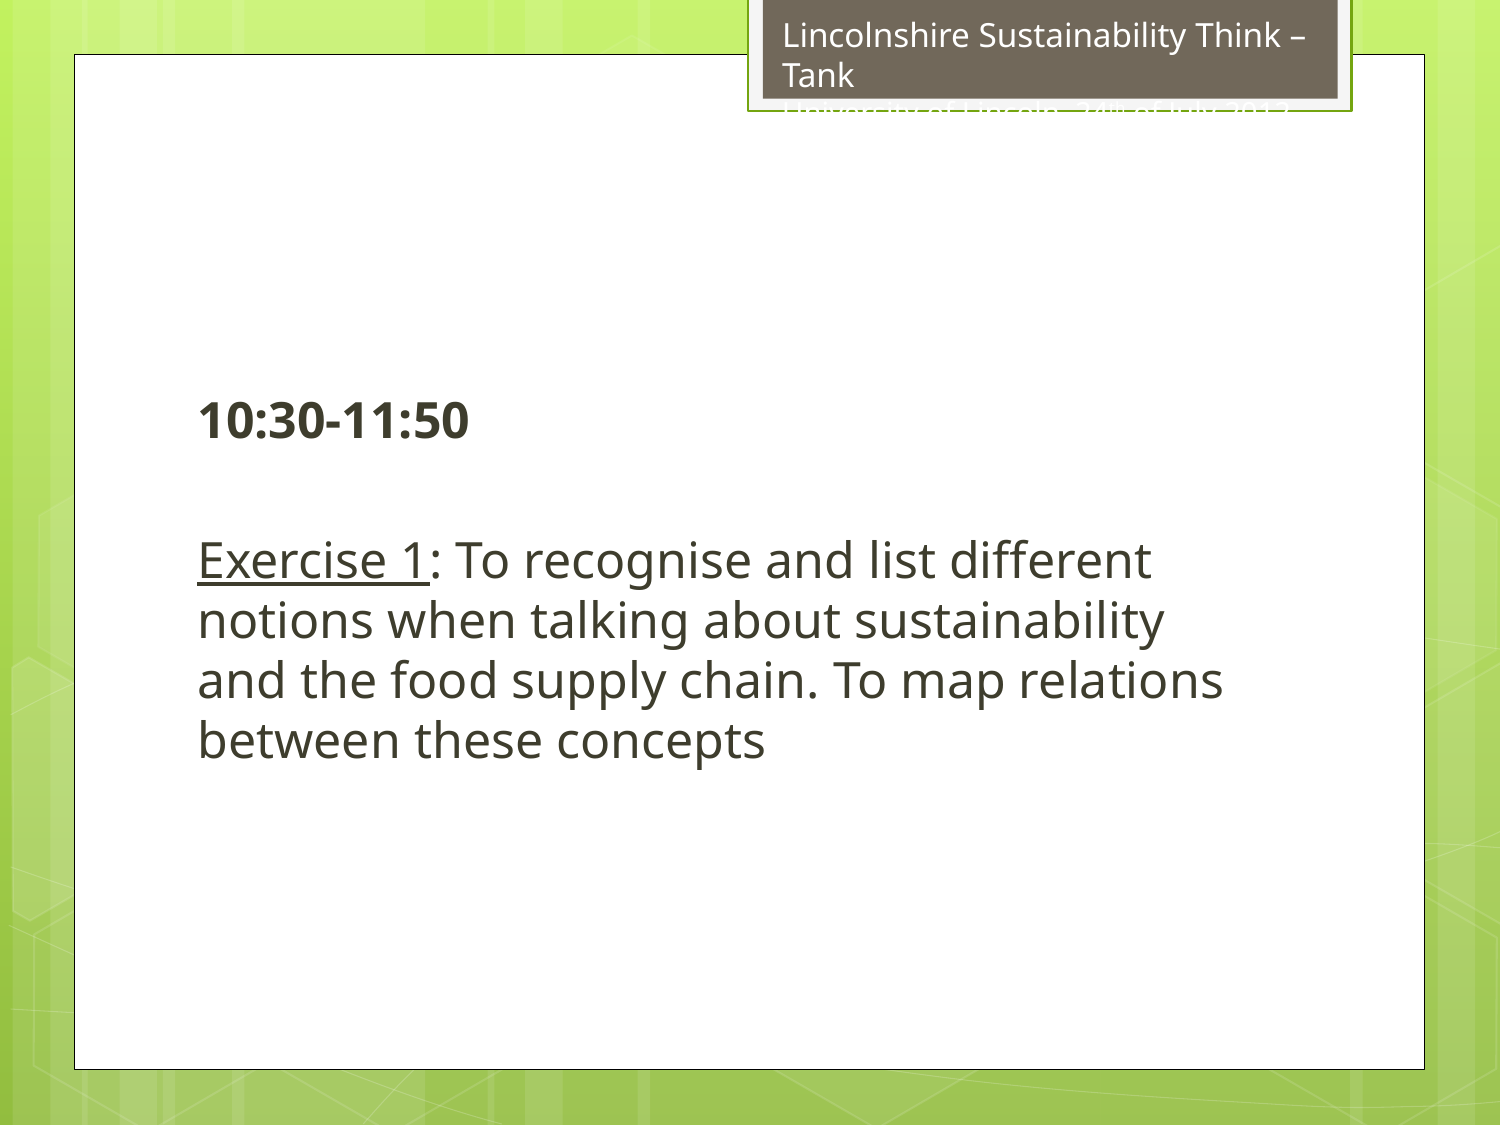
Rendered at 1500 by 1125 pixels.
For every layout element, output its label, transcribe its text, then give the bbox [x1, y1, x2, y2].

list 10:30-11:50 Exercise 1: To recognise and list different notions when talking about sustainability and the food supply chain. To map relations between these concepts [170, 380, 1284, 957]
